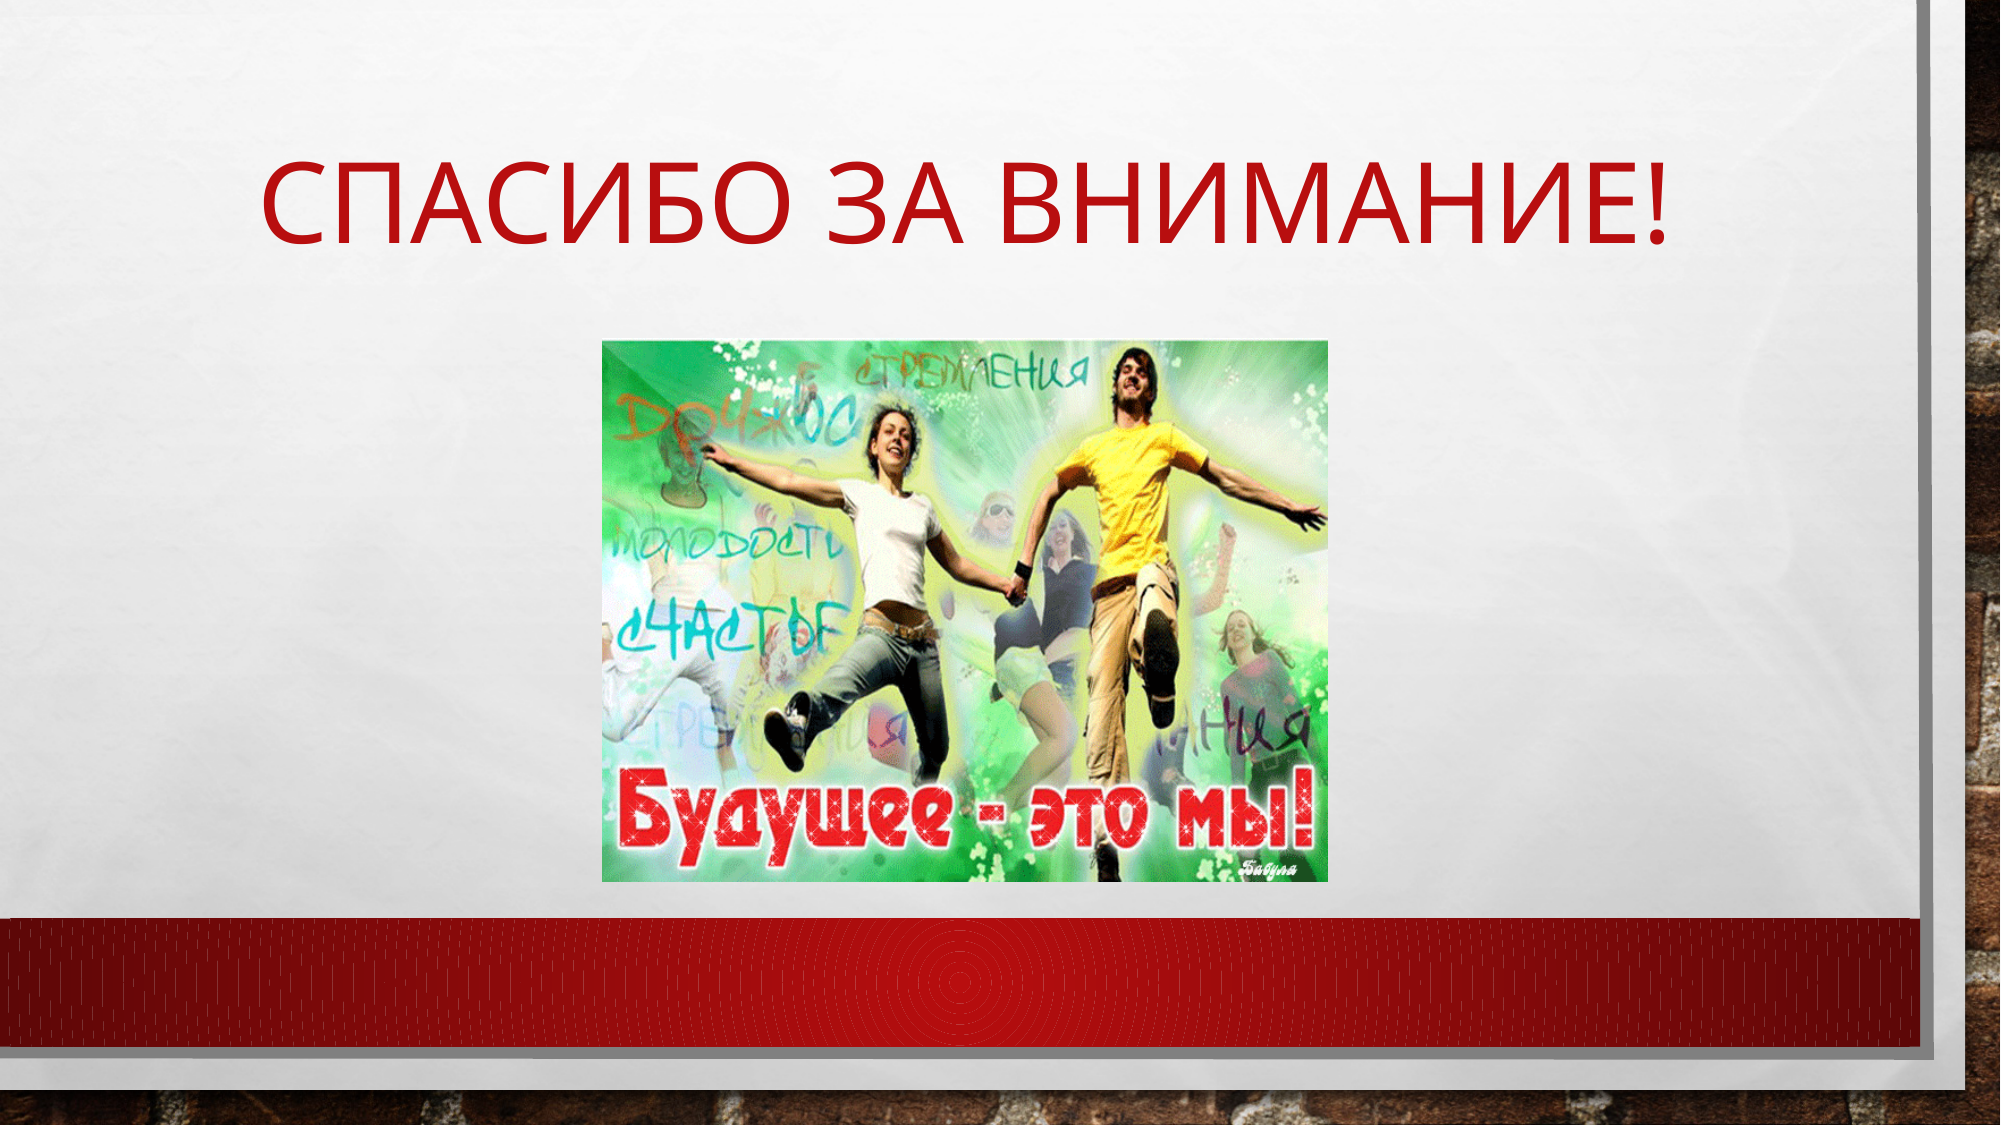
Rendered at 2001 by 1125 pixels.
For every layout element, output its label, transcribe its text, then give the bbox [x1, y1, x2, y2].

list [602, 338, 1328, 883]
title Спасибо за внимание! [112, 112, 1818, 302]
picture [0, 0, 2000, 1125]
